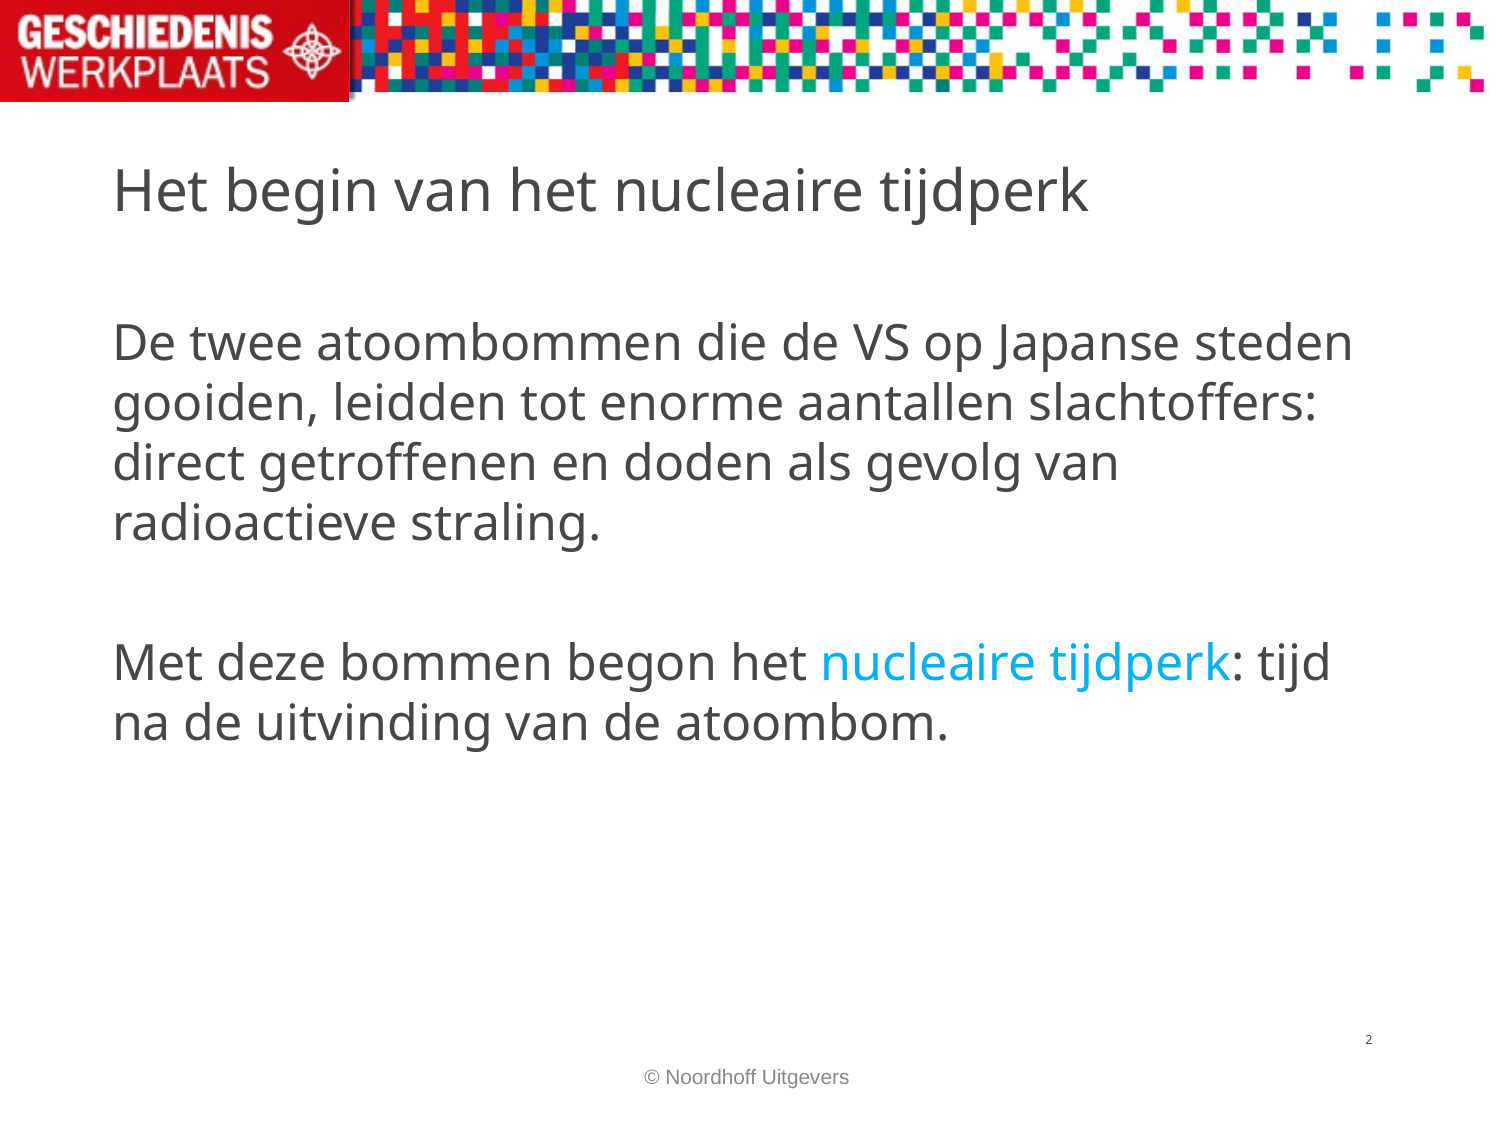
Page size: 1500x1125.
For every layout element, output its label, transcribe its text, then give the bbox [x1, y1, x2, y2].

slide_number 2 [1325, 1025, 1388, 1063]
list De twee atoombommen die de VS op Japanse steden gooiden, leidden tot enorme aantallen slachtoffers: direct getroffenen en doden als gevolg van radioactieve straling. Met deze bommen begon het nucleaire tijdperk: tijd na de uitvinding van de atoombom. [112, 302, 1409, 1024]
text_box © Noordhoff Uitgevers [512, 1045, 988, 1106]
picture [0, 0, 1500, 1125]
title Het begin van het nucleaire tijdperk [112, 145, 1401, 256]
